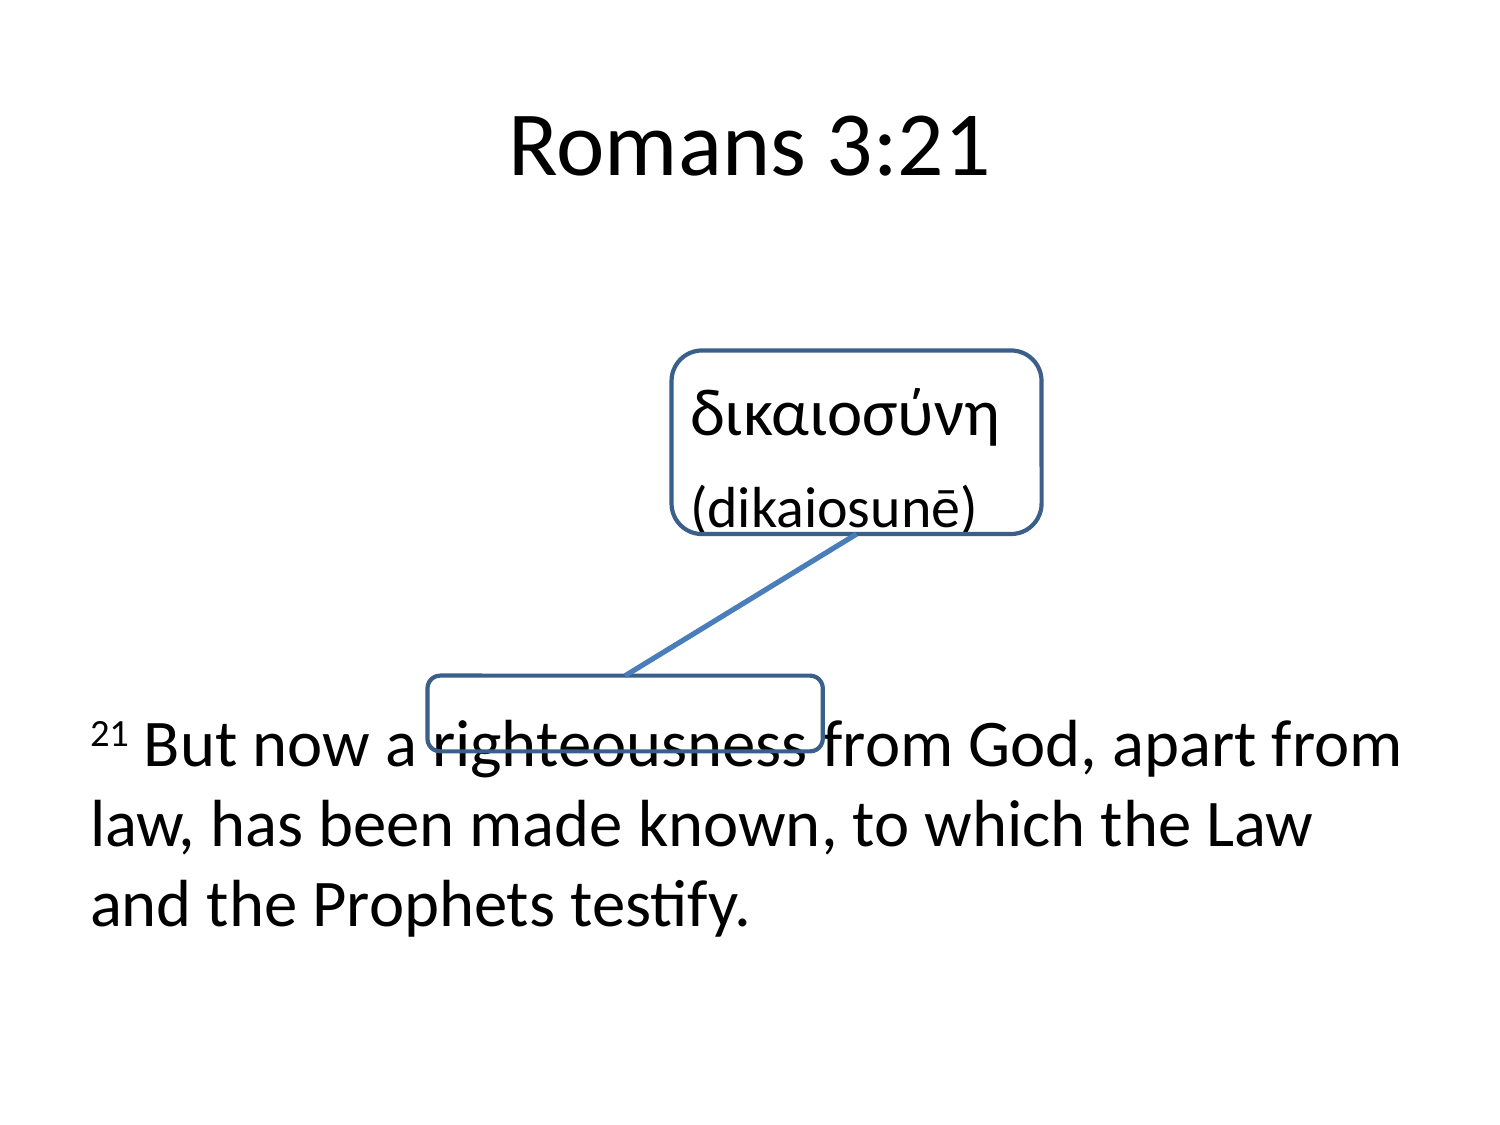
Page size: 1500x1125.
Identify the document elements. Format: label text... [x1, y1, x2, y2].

text_box [669, 348, 1044, 537]
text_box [624, 533, 857, 676]
title Romans 3:21 [75, 45, 1425, 233]
list δικαιοσύνη (dikaiosunē) 21 But now a righteousness from God, apart from law, has been made known, to which the Law and the Prophets testify. [75, 262, 1425, 1005]
text_box [425, 673, 825, 754]
